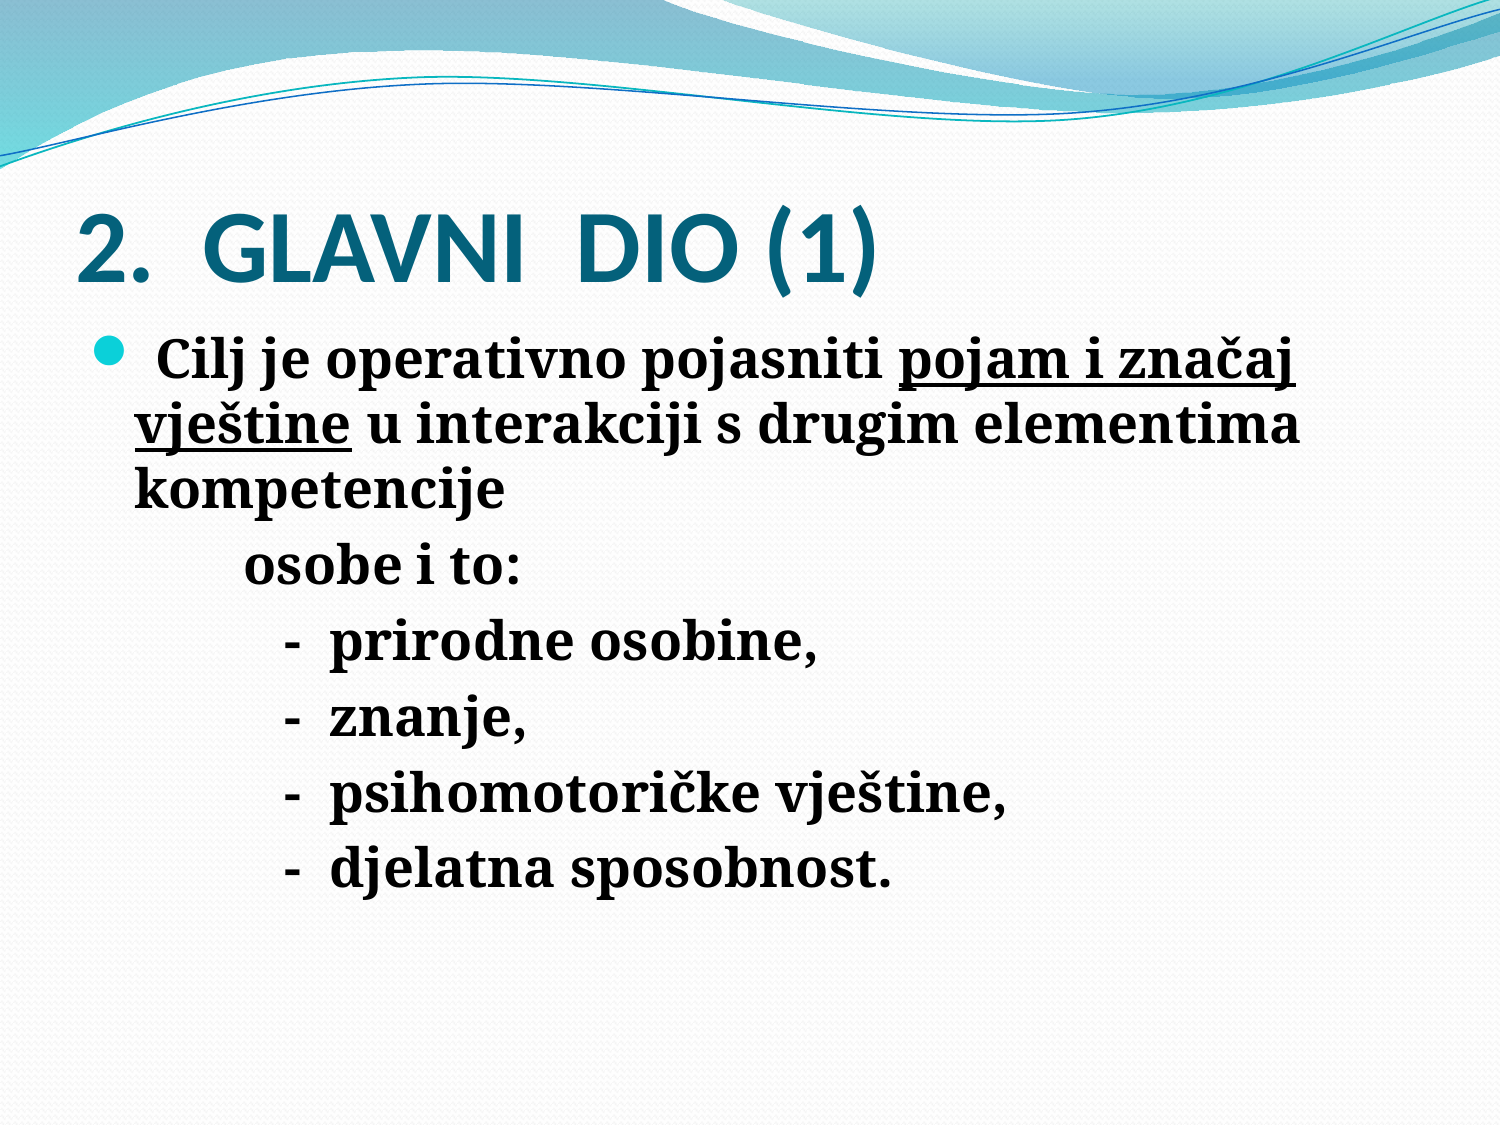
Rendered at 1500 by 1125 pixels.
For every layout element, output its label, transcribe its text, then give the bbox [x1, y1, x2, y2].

title 2. GLAVNI DIO (1) [75, 115, 1425, 303]
list Cilj je operativno pojasniti pojam i značaj vještine u interakciji s drugim elementima kompetencije osobe i to: - prirodne osobine, - znanje, - psihomotoričke vještine, - djelatna sposobnost. [75, 317, 1425, 1038]
